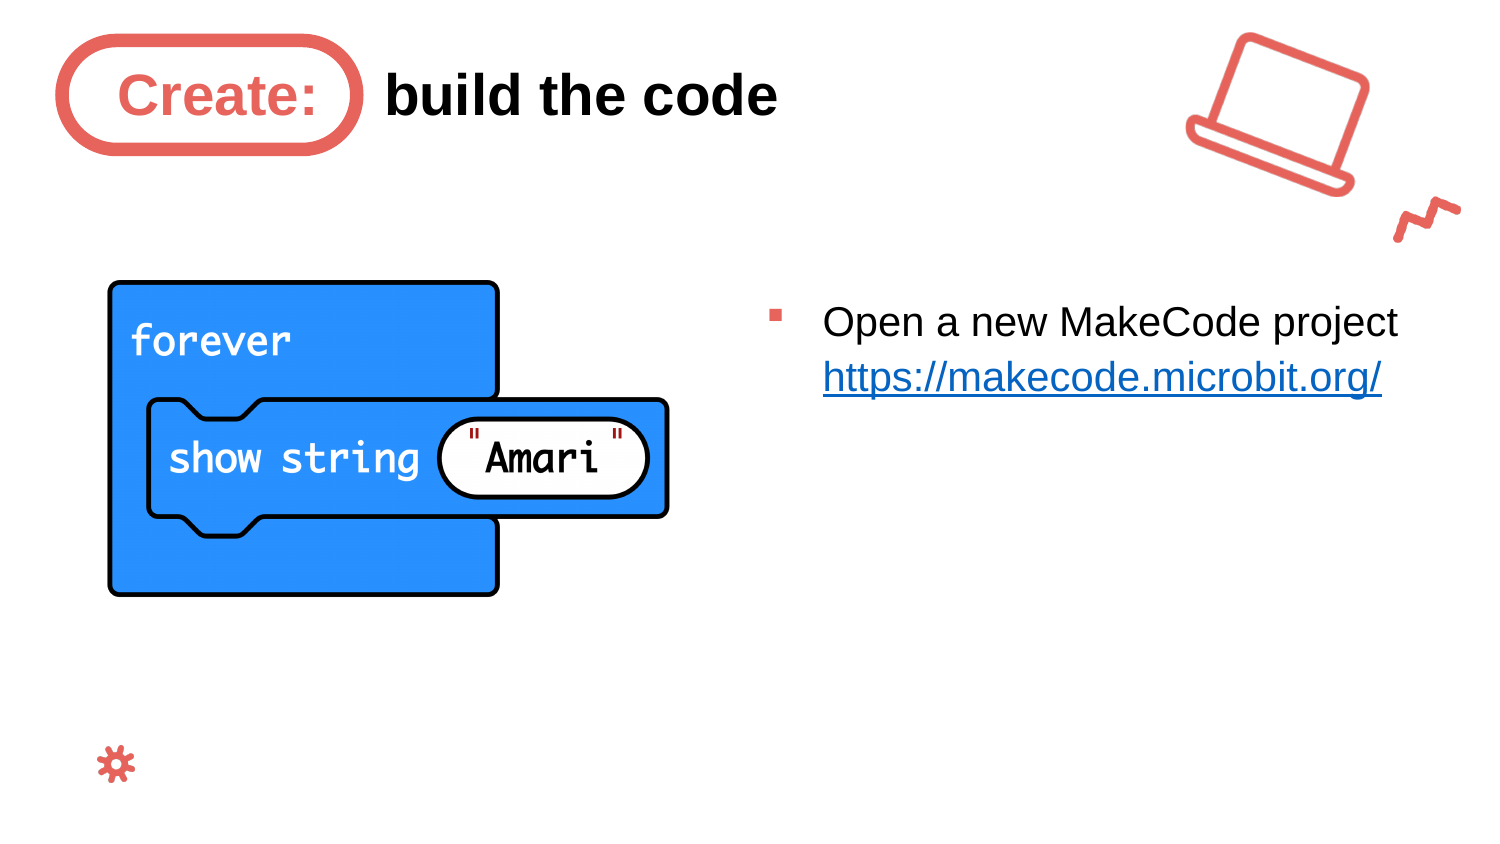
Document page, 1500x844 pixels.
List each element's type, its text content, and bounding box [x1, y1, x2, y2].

picture [97, 745, 135, 784]
picture [1186, 22, 1369, 207]
picture [101, 273, 676, 606]
text_box Open a new MakeCode project https://makecode.microbit.org/ [750, 282, 1443, 408]
picture [1393, 196, 1461, 243]
text_box [60, 39, 358, 151]
title Create: build the code [110, 34, 787, 159]
